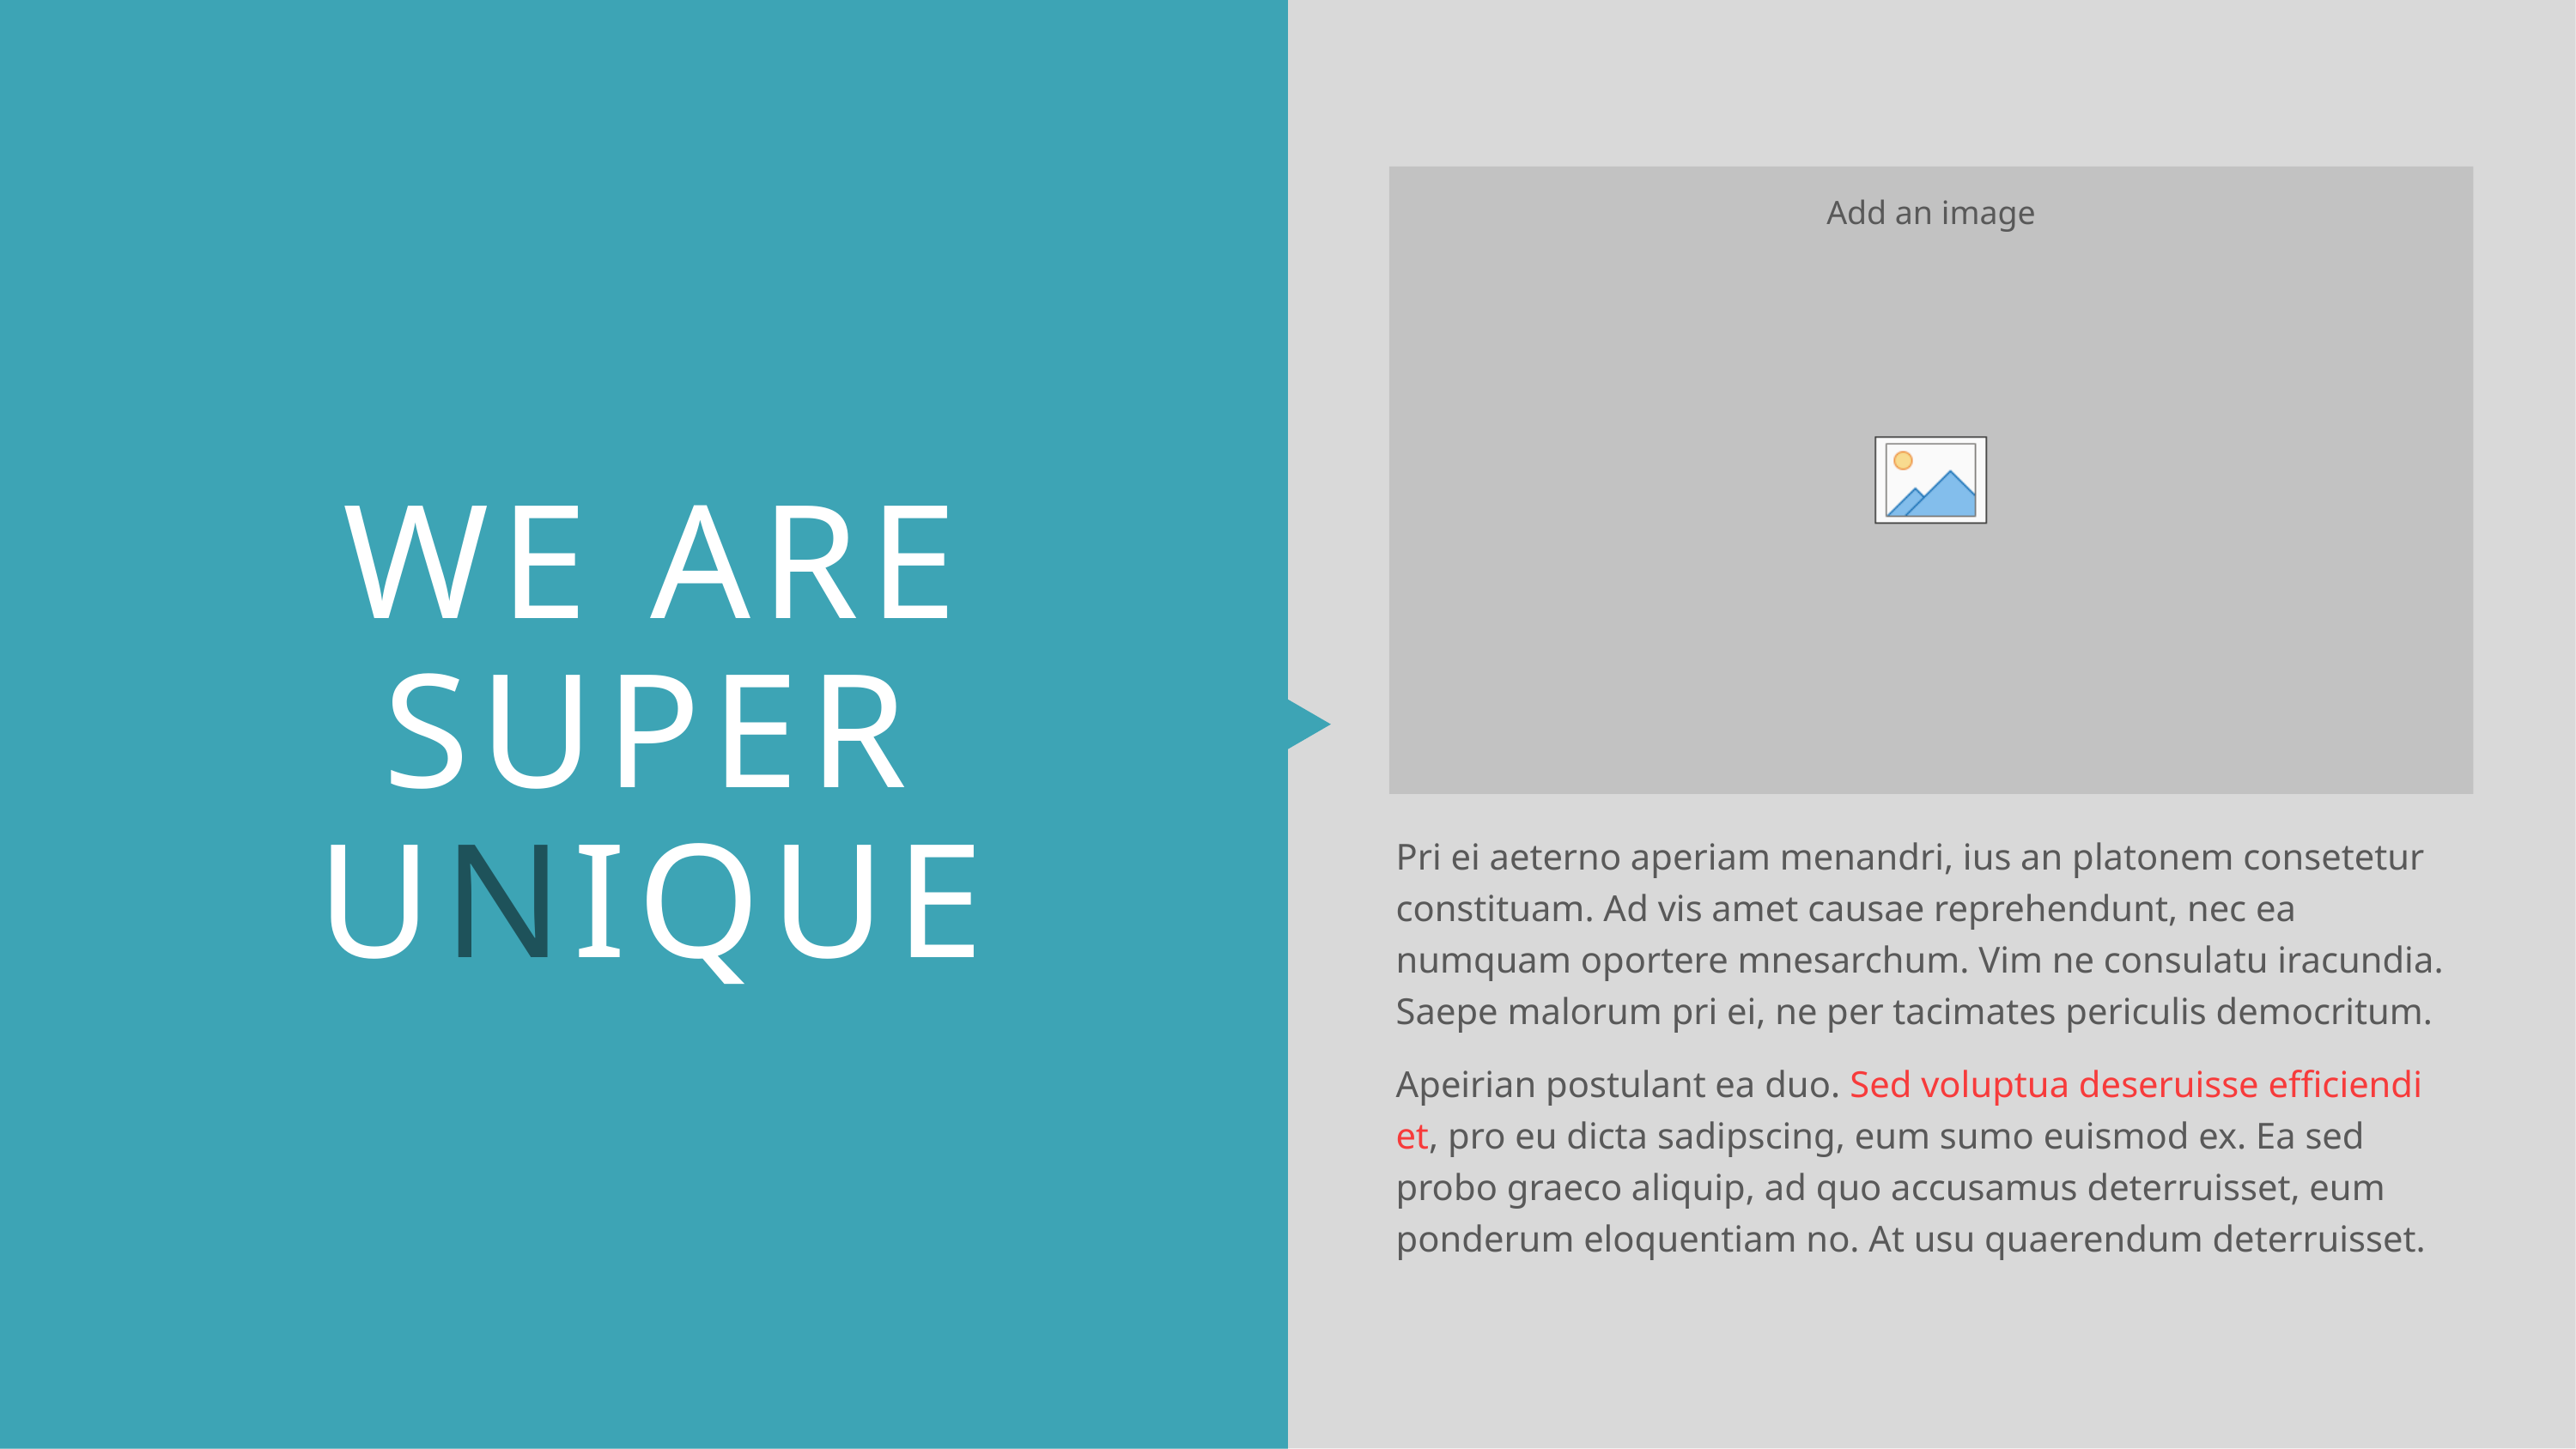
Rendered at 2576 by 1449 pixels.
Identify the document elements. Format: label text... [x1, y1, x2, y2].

list Pri ei aeterno aperiam menandri, ius an platonem consetetur constituam. Ad vis amet causae reprehendunt, nec ea numquam oportere mnesarchum. Vim ne consulatu iracundia. Saepe malorum pri ei, ne per tacimates periculis democritum. Apeirian postulant ea duo. Sed voluptua deseruisse efficiendi et, pro eu dicta sadipscing, eum sumo euismod ex. Ea sed probo graeco aliquip, ad quo accusamus deterruisset, eum ponderum eloquentiam no. At usu quaerendum deterruisset. [1382, 819, 2474, 1286]
picture [1407, 185, 2455, 775]
list WE ARE SUPER UNIQUE [64, 287, 1237, 1187]
